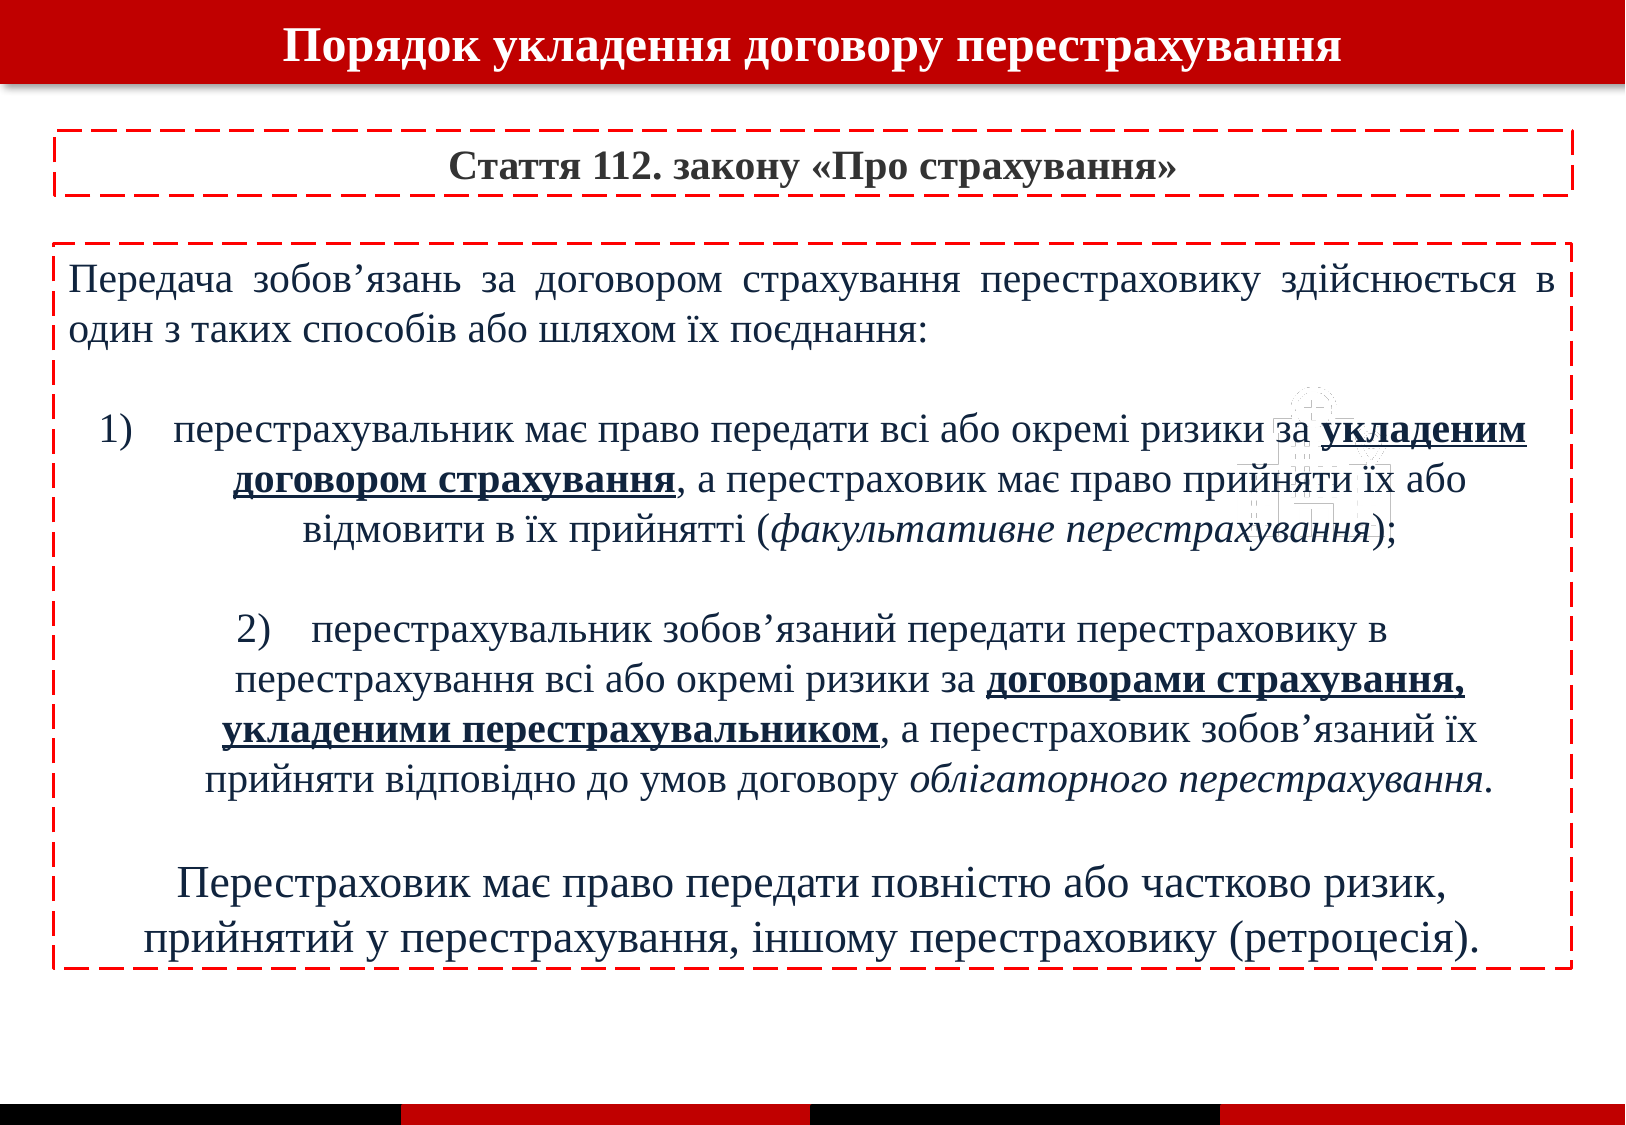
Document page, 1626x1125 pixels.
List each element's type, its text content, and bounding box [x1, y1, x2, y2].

text_box Стаття 112. закону «Про страхування» [54, 130, 1573, 196]
text_box Порядок укладення договору перестрахування [0, 0, 1625, 84]
text_box [1220, 1104, 1625, 1125]
text_box [401, 1104, 810, 1125]
text_box [0, 1104, 401, 1125]
text_box [810, 1104, 1220, 1125]
picture [1219, 383, 1408, 572]
text_box Передача зобов’язань за договором страхування перестраховику здійснюється в один з таких способів або шляхом їх поєднання: перестрахувальник має право передати всі або окремі ризики за укладеним договором страхування, а перестраховик має право прийняти їх або відмовити в їх прийнятті (факультативне перестрахування); перестрахувальник зобов’язаний передати перестраховику в перестрахування всі або окремі ризики за договорами страхування, укладеними перестрахувальником, а перестраховик зобов’язаний їх прийняти відповідно до умов договору облігаторного перестрахування. Перестраховик має право передати повністю або частково ризик, прийнятий у перестрахування, іншому перестраховику (ретроцесія). [53, 243, 1572, 969]
